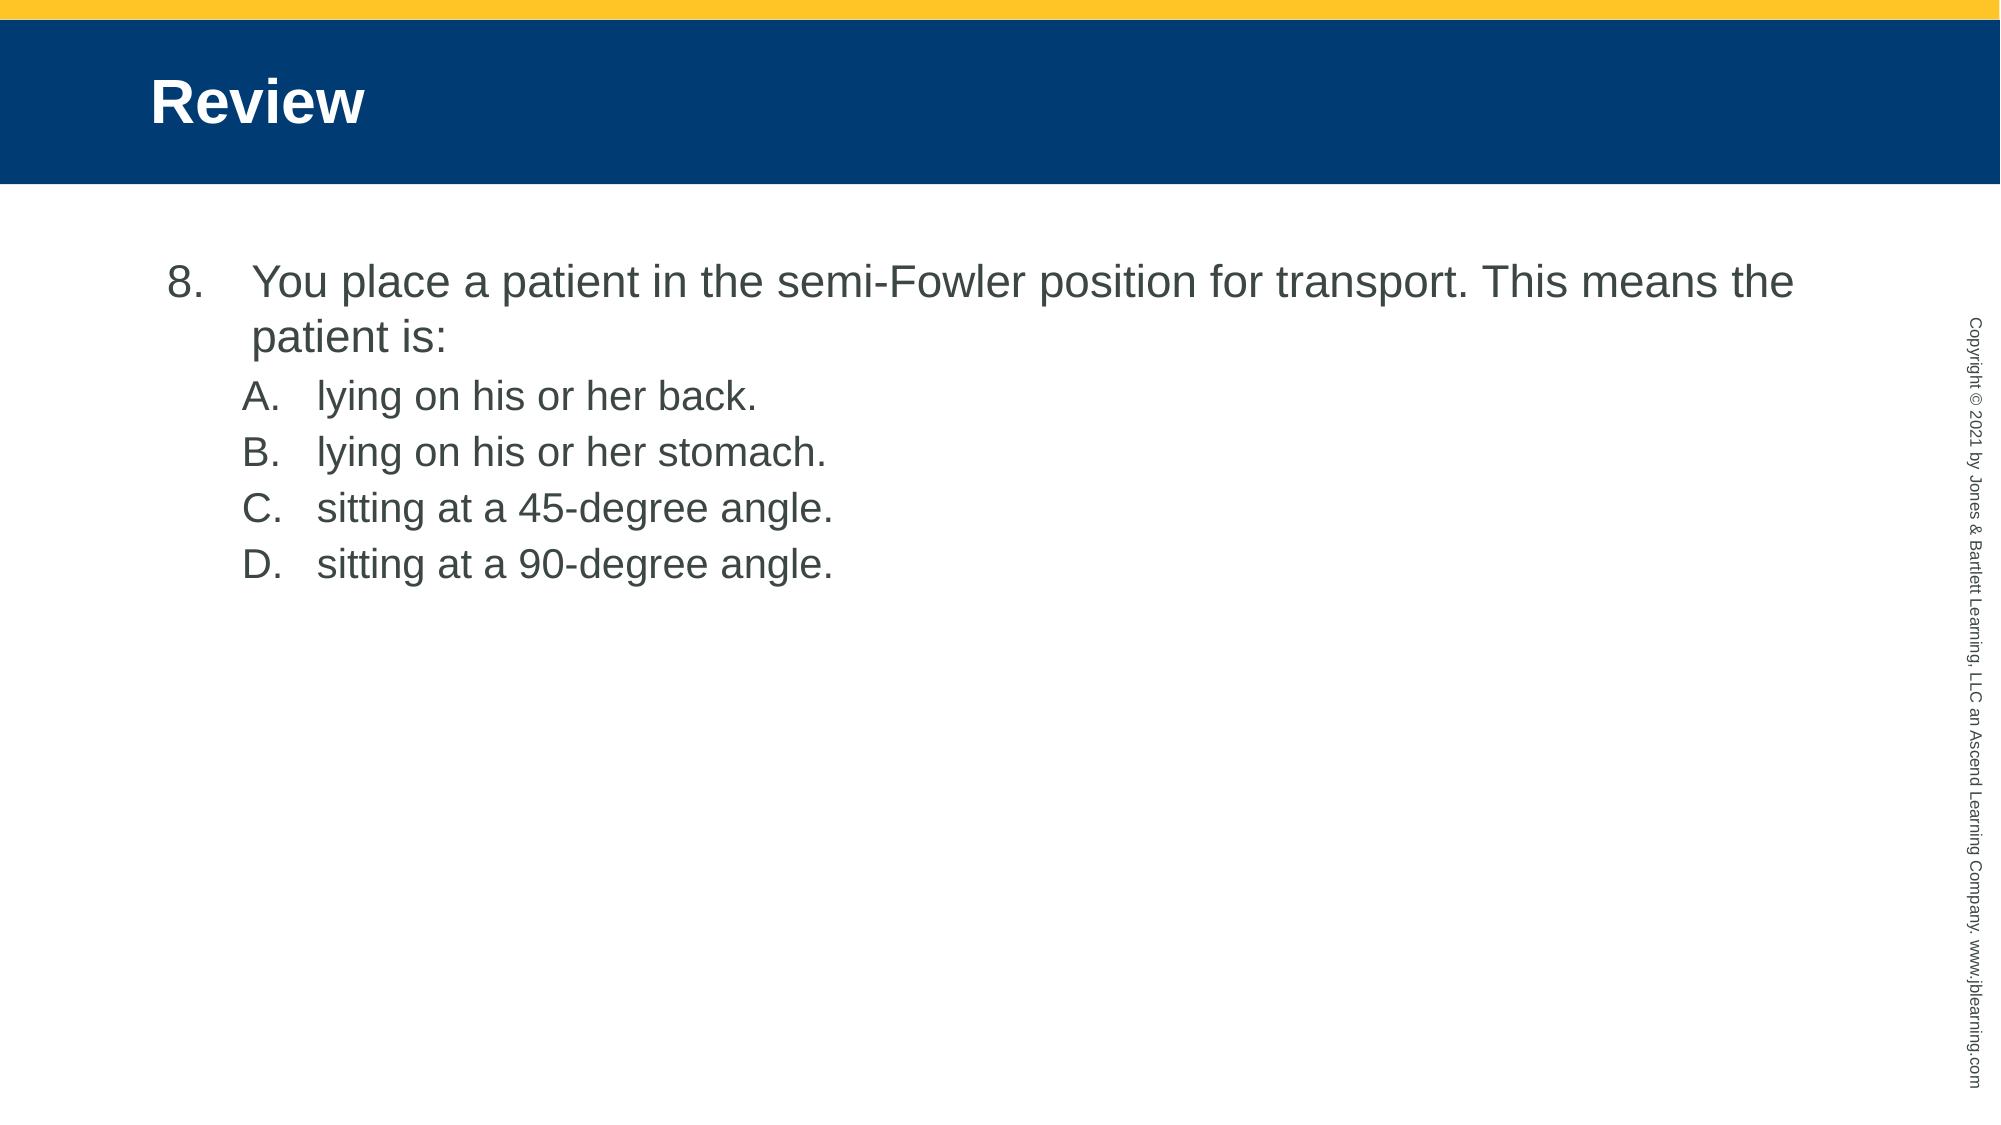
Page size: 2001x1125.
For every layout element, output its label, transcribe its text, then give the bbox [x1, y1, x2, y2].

list You place a patient in the semi-Fowler position for transport. This means the patient is: lying on his or her back. lying on his or her stomach. sitting at a 45-degree angle. sitting at a 90-degree angle. [151, 244, 1840, 1016]
title Review [0, 19, 2000, 185]
